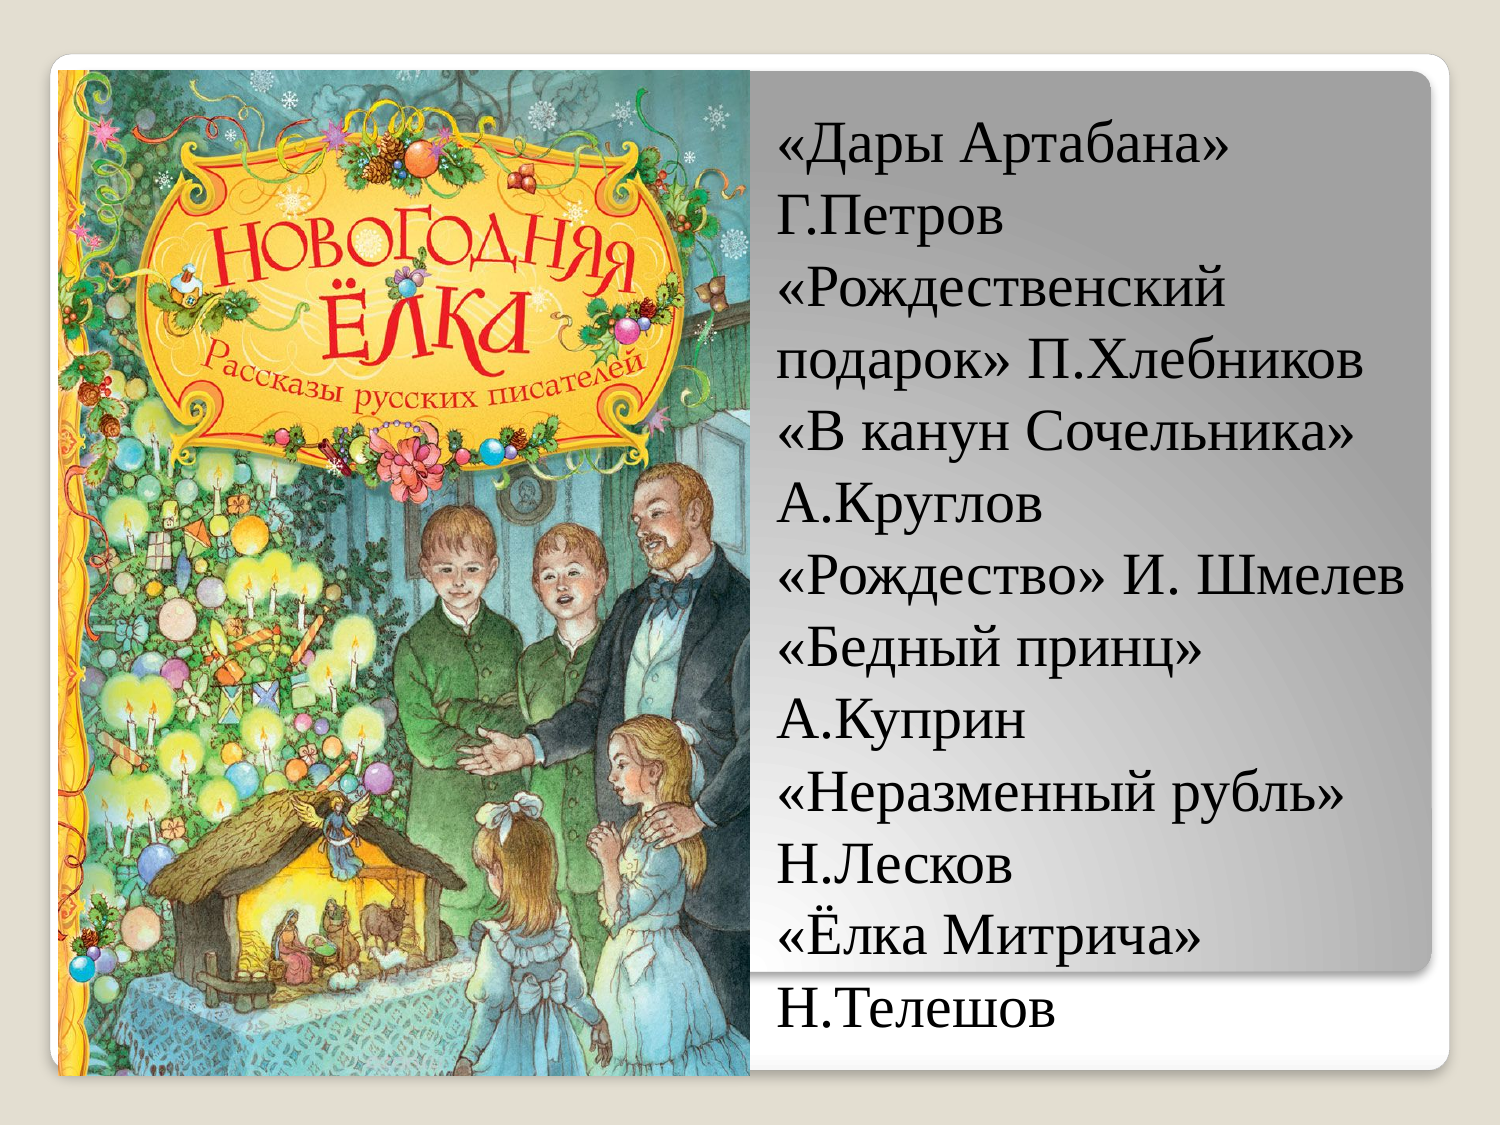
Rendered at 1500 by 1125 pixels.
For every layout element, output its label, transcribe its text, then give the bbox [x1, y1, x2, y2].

picture [58, 70, 751, 1077]
title «Дары Артабана» Г.Петров «Рождественский подарок» П.Хлебников «В канун Сочельника» А.Круглов «Рождество» И. Шмелев «Бедный принц» А.Куприн «Неразменный рубль» Н.Лесков «Ёлка Митрича» Н.Телешов [761, 82, 1430, 1079]
